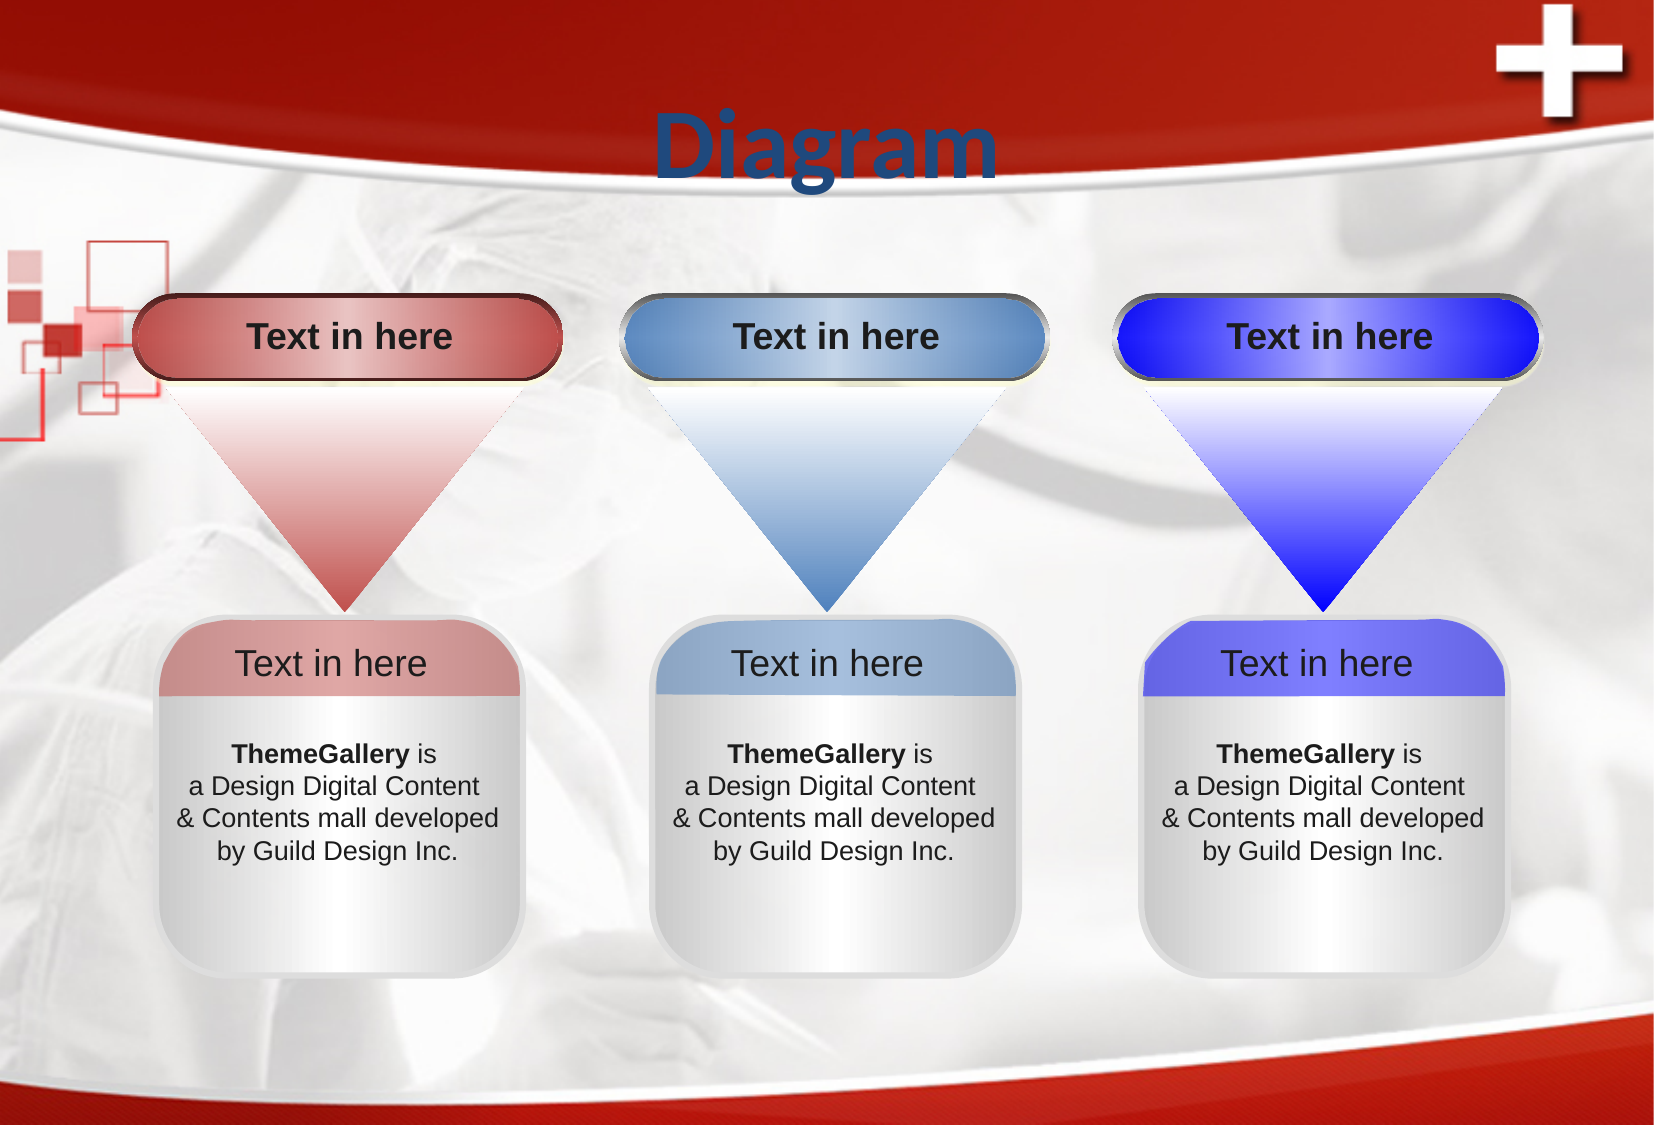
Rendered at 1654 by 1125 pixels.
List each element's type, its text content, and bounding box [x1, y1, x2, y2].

text_box ThemeGallery is a Design Digital Content & Contents mall developed by Guild Design Inc. [155, 728, 520, 874]
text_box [131, 292, 564, 382]
text_box [167, 390, 522, 613]
text_box [649, 390, 1005, 613]
text_box ThemeGallery is a Design Digital Content & Contents mall developed by Guild Design Inc. [1141, 728, 1505, 874]
text_box [156, 617, 523, 976]
text_box [159, 619, 520, 697]
picture [0, 0, 1654, 1125]
title Diagram [82, 44, 1572, 233]
text_box [656, 618, 1016, 697]
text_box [618, 292, 1051, 382]
text_box Text in here [715, 631, 939, 692]
text_box Text in here [1205, 631, 1429, 692]
text_box [1142, 618, 1506, 697]
text_box [1141, 617, 1509, 976]
text_box Text in here [219, 631, 443, 692]
text_box [1146, 390, 1501, 613]
text_box ThemeGallery is a Design Digital Content & Contents mall developed by Guild Design Inc. [652, 728, 1016, 874]
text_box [1111, 292, 1544, 382]
text_box [652, 617, 1019, 976]
